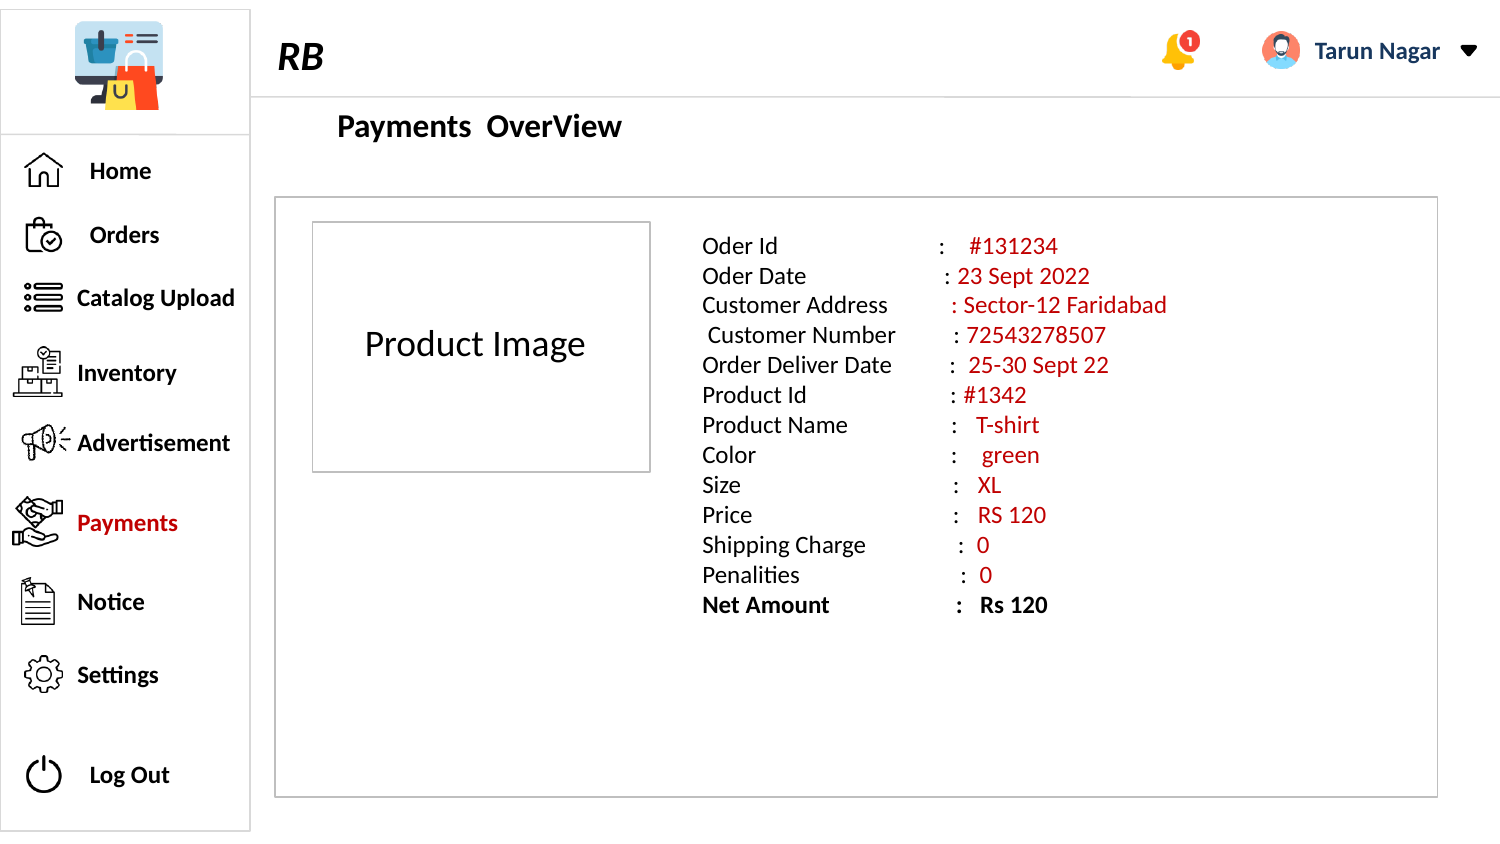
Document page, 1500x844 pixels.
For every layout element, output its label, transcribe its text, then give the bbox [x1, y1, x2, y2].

text_box Log Out [75, 751, 250, 797]
picture [1162, 30, 1201, 70]
text_box Payments OverView [262, 107, 650, 152]
picture [12, 346, 63, 398]
text_box Catalog Upload [62, 274, 273, 319]
text_box Product Image [350, 311, 613, 371]
text_box Home [74, 146, 225, 192]
text_box Notice [65, 578, 238, 623]
picture [74, 21, 163, 110]
text_box Settings [62, 651, 238, 697]
text_box Tarun Nagar [1299, 27, 1475, 72]
text_box [273, 195, 1440, 799]
text_box Inventory [65, 349, 238, 394]
text_box Payments [65, 499, 238, 544]
picture [24, 755, 63, 794]
text_box RB [262, 21, 375, 87]
picture [24, 150, 63, 189]
picture [24, 277, 63, 316]
text_box Oder Id : #131234 Oder Date : 23 Sept 2022 Customer Address : Sector-12 Faridabad Customer Number : 72543278507 Order Deliver Date : 25-30 Sept 22 Product Id : #1342 Product Name : T-shirt Color : green Size : XL Price : RS 120 Shipping Charge : 0 Penalities : 0 Net Amount : Rs 120 [687, 221, 1413, 656]
picture [1262, 30, 1301, 69]
picture [12, 496, 63, 548]
text_box [310, 220, 652, 474]
picture [24, 215, 63, 254]
text_box [0, 7, 252, 833]
picture [13, 410, 68, 474]
text_box [1460, 44, 1477, 57]
text_box Orders [74, 211, 225, 257]
picture [24, 655, 63, 694]
picture [12, 575, 63, 627]
text_box Advertisement [69, 418, 263, 464]
